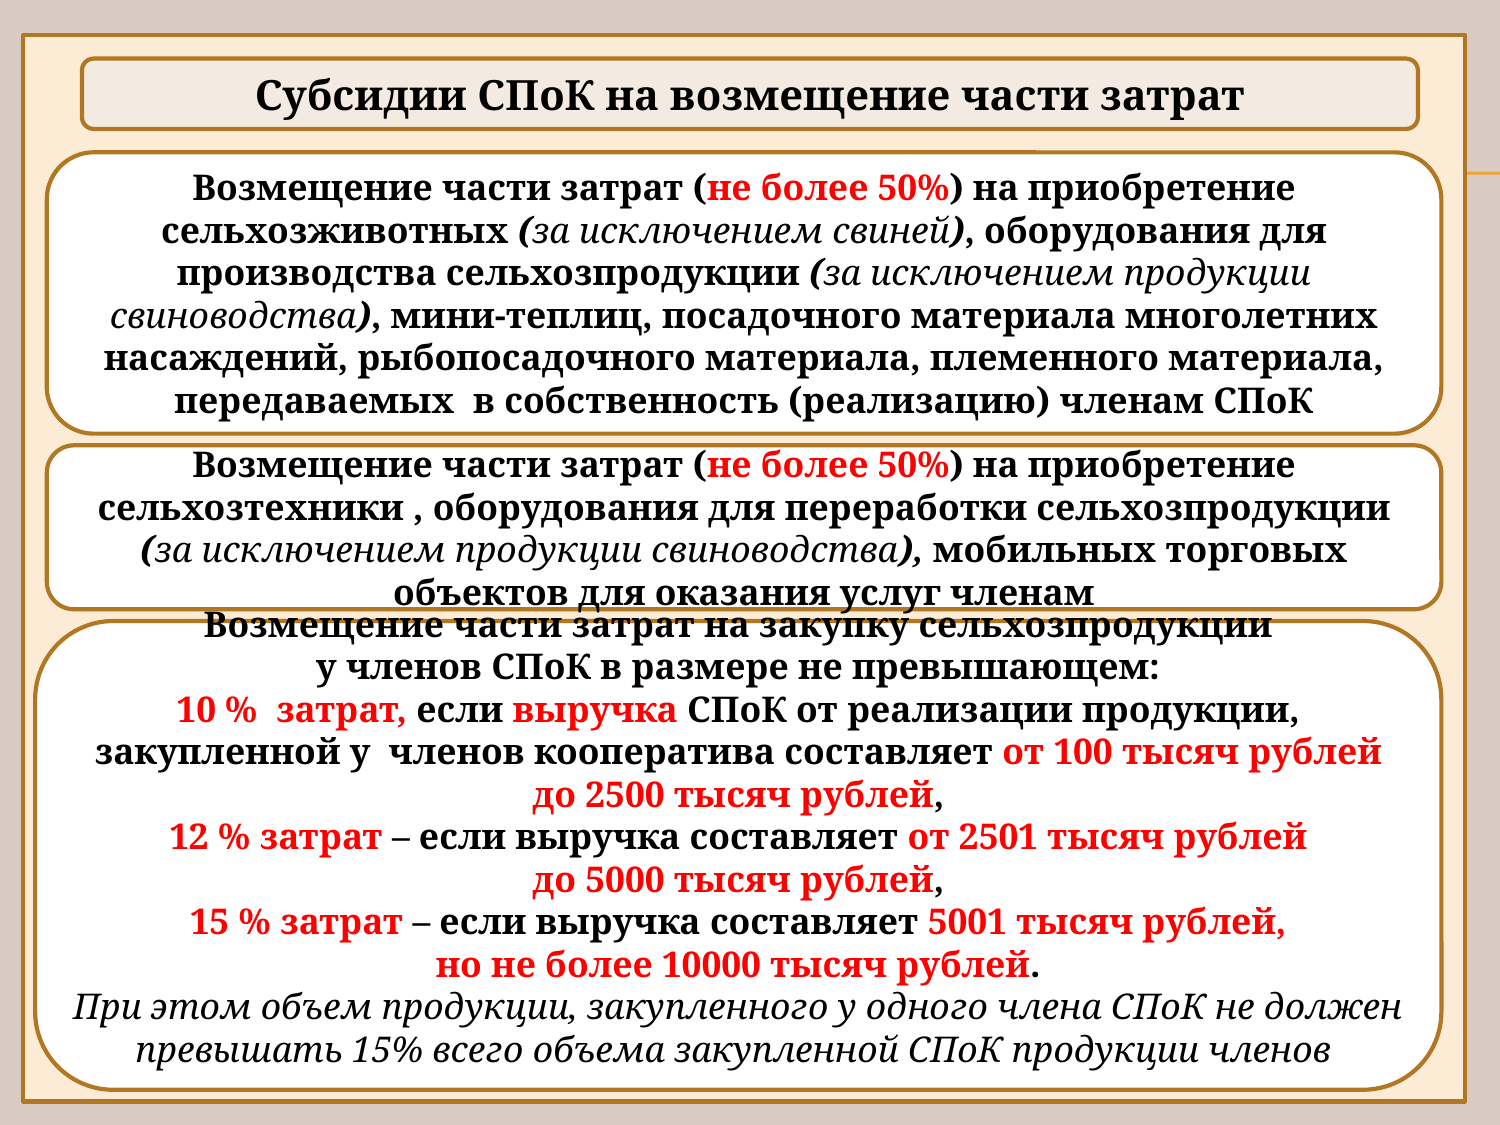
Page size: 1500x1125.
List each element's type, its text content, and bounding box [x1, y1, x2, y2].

text_box Возмещение части затрат на закупку сельхозпродукции у членов СПоК в размере не превышающем: 10 % затрат, если выручка СПоК от реализации продукции, закупленной у членов кооператива составляет от 100 тысяч рублей до 2500 тысяч рублей, 12 % затрат – если выручка составляет от 2501 тысяч рублей до 5000 тысяч рублей, 15 % затрат – если выручка составляет 5001 тысяч рублей, но не более 10000 тысяч рублей. При этом объем продукции, закупленного у одного члена СПоК не должен превышать 15% всего объема закупленной СПоК продукции членов [33, 618, 1444, 1092]
text_box [21, 33, 1467, 1104]
text_box Субсидии СПоК на возмещение части затрат [79, 56, 1421, 132]
text_box Возмещение части затрат (не более 50%) на приобретение сельхозживотных (за исключением свиней), оборудования для производства сельхозпродукции (за исключением продукции свиноводства), мини-теплиц, посадочного материала многолетних насаждений, рыбопосадочного материала, племенного материала, передаваемых в собственность (реализацию) членам СПоК [44, 150, 1444, 436]
text_box Возмещение части затрат (не более 50%) на приобретение сельхозтехники , оборудования для переработки сельхозпродукции (за исключением продукции свиноводства), мобильных торговых объектов для оказания услуг членам [44, 443, 1444, 612]
